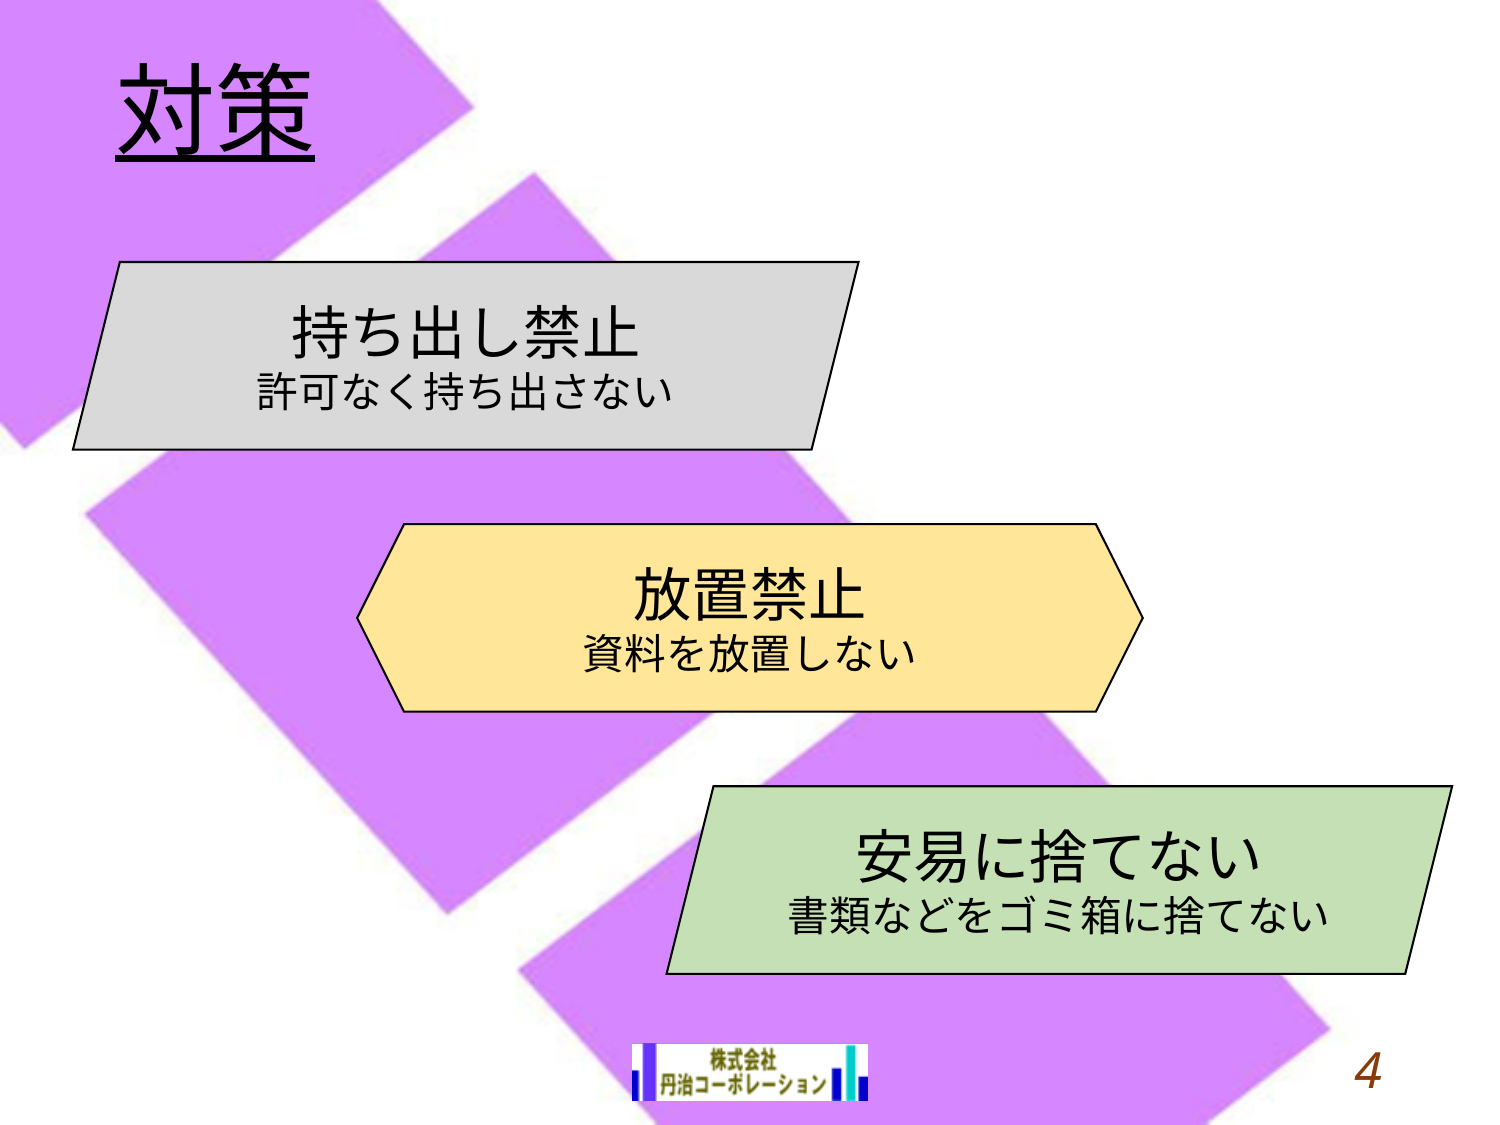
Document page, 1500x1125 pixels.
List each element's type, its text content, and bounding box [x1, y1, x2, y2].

text_box 放置禁止 資料を放置しない [356, 523, 1144, 713]
text_box 持ち出し禁止 許可なく持ち出さない [71, 260, 860, 451]
picture [0, 0, 1500, 1125]
slide_number 3 [1059, 1042, 1397, 1103]
text_box 対策 [100, 39, 331, 175]
text_box 安易に捨てない 書類などをゴミ箱に捨てない [665, 785, 1454, 975]
